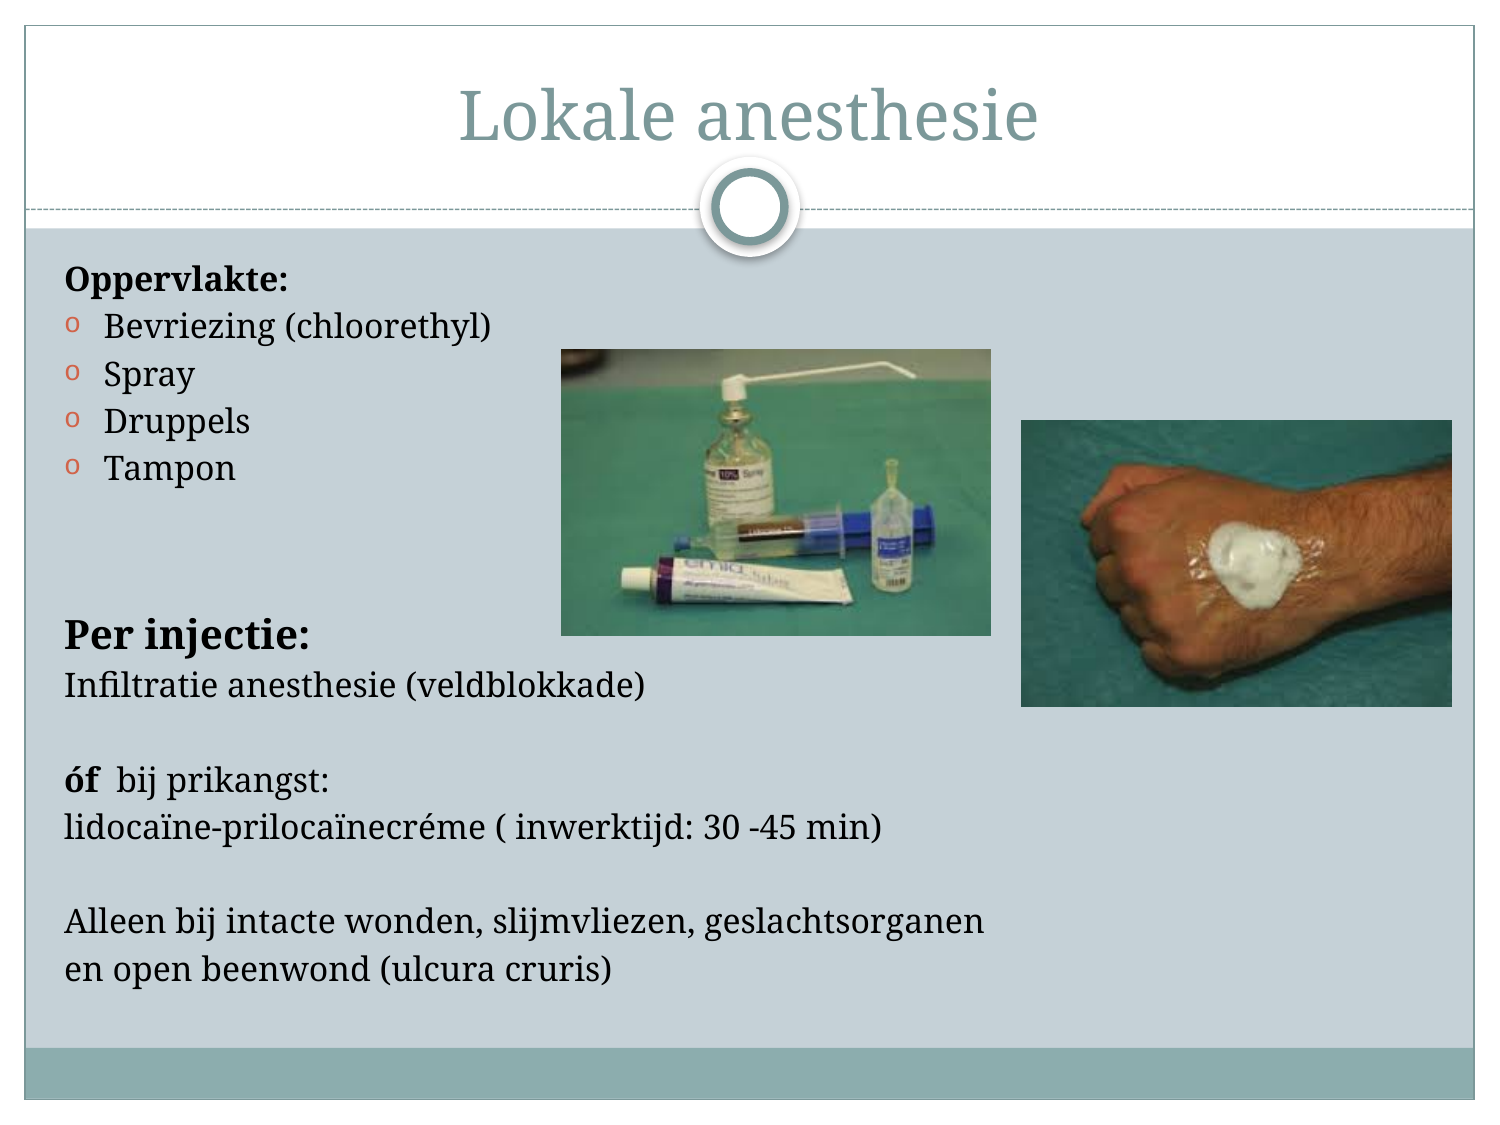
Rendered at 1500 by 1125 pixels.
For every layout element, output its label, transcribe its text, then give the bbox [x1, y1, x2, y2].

list Oppervlakte: Bevriezing (chloorethyl) Spray Druppels Tampon Per injectie: Infiltratie anesthesie (veldblokkade) óf bij prikangst: lidocaïne-prilocaïnecréme ( inwerktijd: 30 -45 min) Alleen bij intacte wonden, slijmvliezen, geslachtsorganen en open beenwond (ulcura cruris) [49, 250, 1445, 1001]
title Lokale anesthesie [49, 37, 1450, 162]
picture [1021, 420, 1452, 707]
picture [560, 349, 991, 636]
